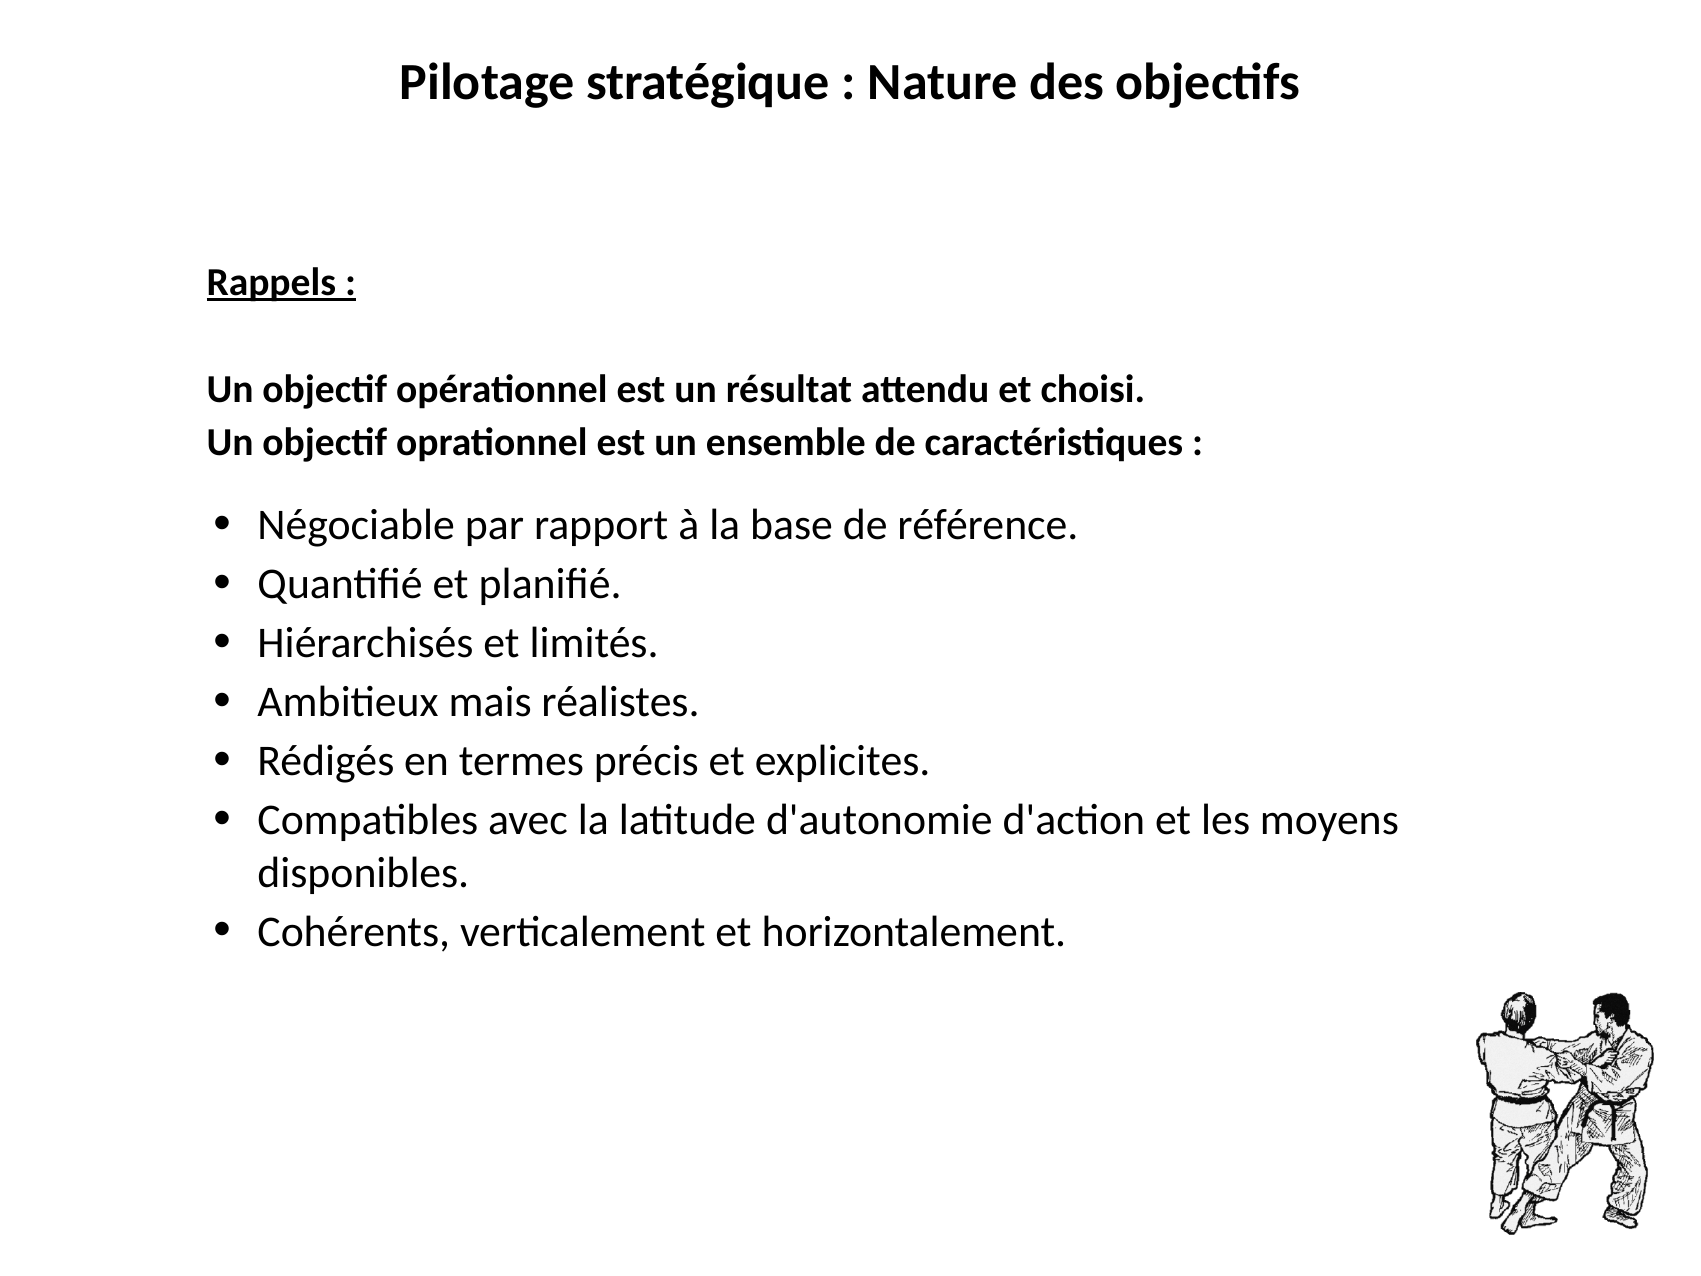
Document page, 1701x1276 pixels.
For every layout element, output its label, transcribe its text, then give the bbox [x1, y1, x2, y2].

text_box Pilotage stratégique : Nature des objectifs [0, 47, 1701, 141]
text_box Négociable par rapport à la base de référence. Quantifié et planifié. Hiérarchisés et limités. Ambitieux mais réalistes. Rédigés en termes précis et explicites. Compatibles avec la latitude d'autonomie d'action et les moyens disponibles. Cohérents, verticalement et horizontalement. [213, 495, 1465, 1002]
picture [1476, 991, 1654, 1235]
text_box Rappels : Un objectif opérationnel est un résultat attendu et choisi. Un objectif oprationnel est un ensemble de caractéristiques : [206, 256, 1343, 503]
